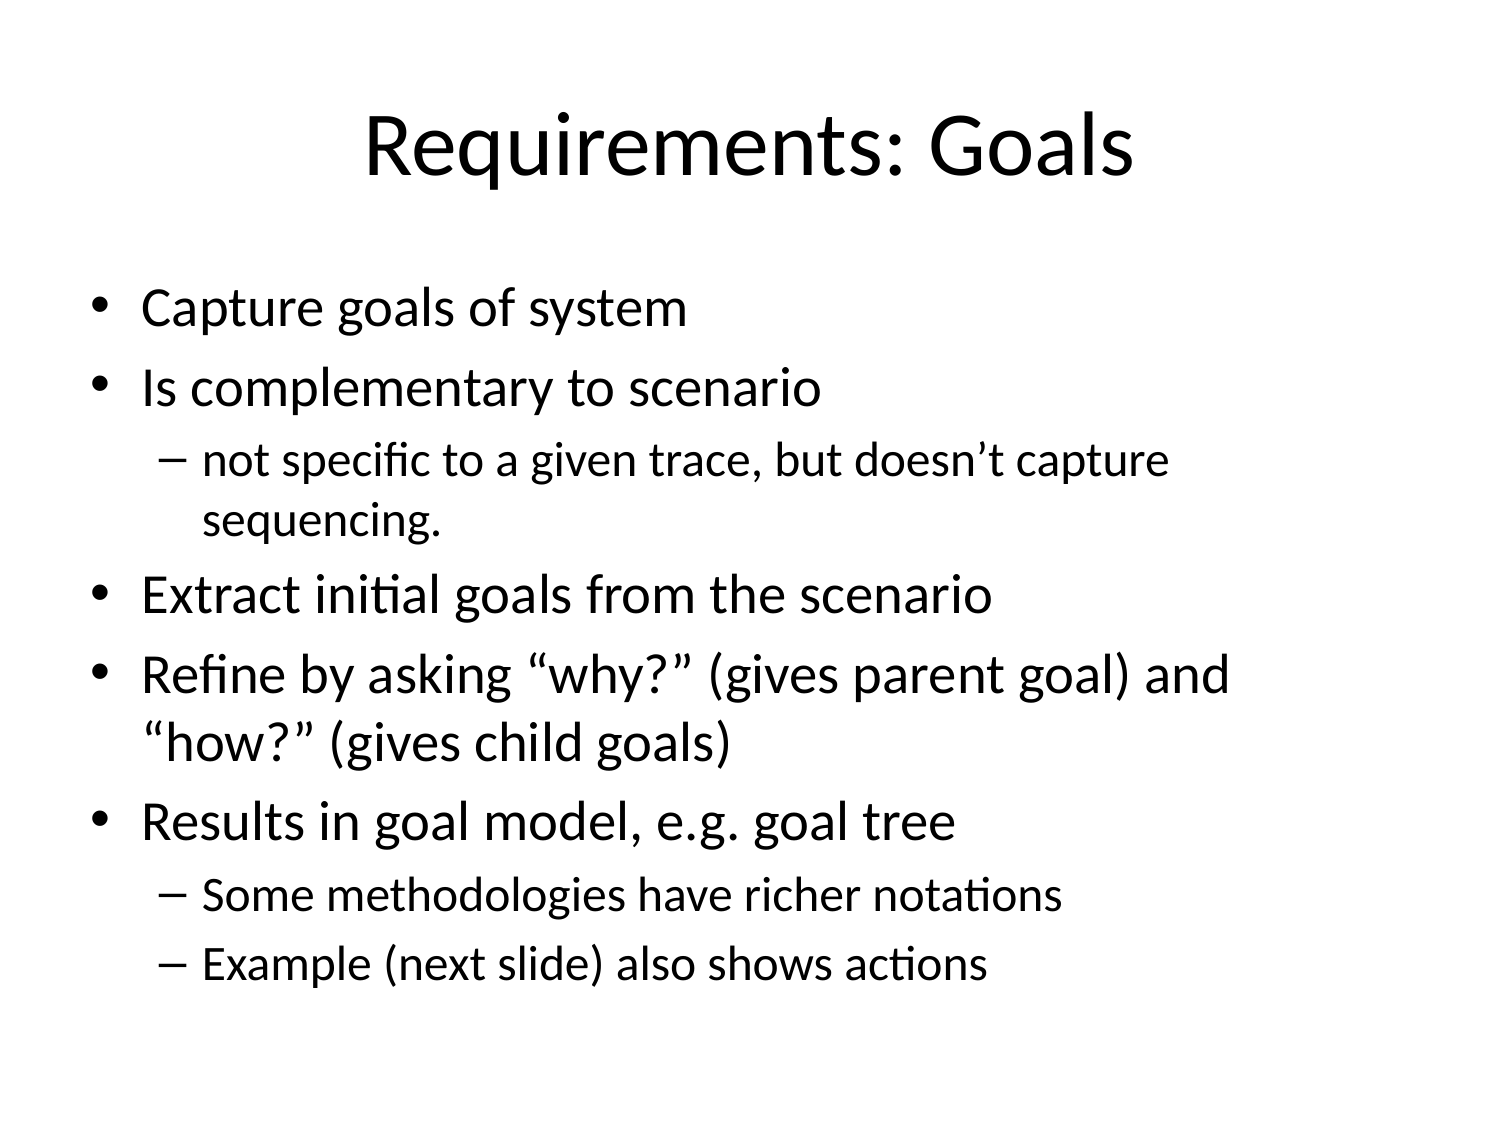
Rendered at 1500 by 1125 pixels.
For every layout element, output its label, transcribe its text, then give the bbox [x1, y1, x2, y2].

list Capture goals of system Is complementary to scenario not specific to a given trace, but doesn’t capture sequencing. Extract initial goals from the scenario Refine by asking “why?” (gives parent goal) and “how?” (gives child goals) Results in goal model, e.g. goal tree Some methodologies have richer notations Example (next slide) also shows actions [75, 262, 1425, 1005]
title Requirements: Goals [75, 45, 1425, 233]
